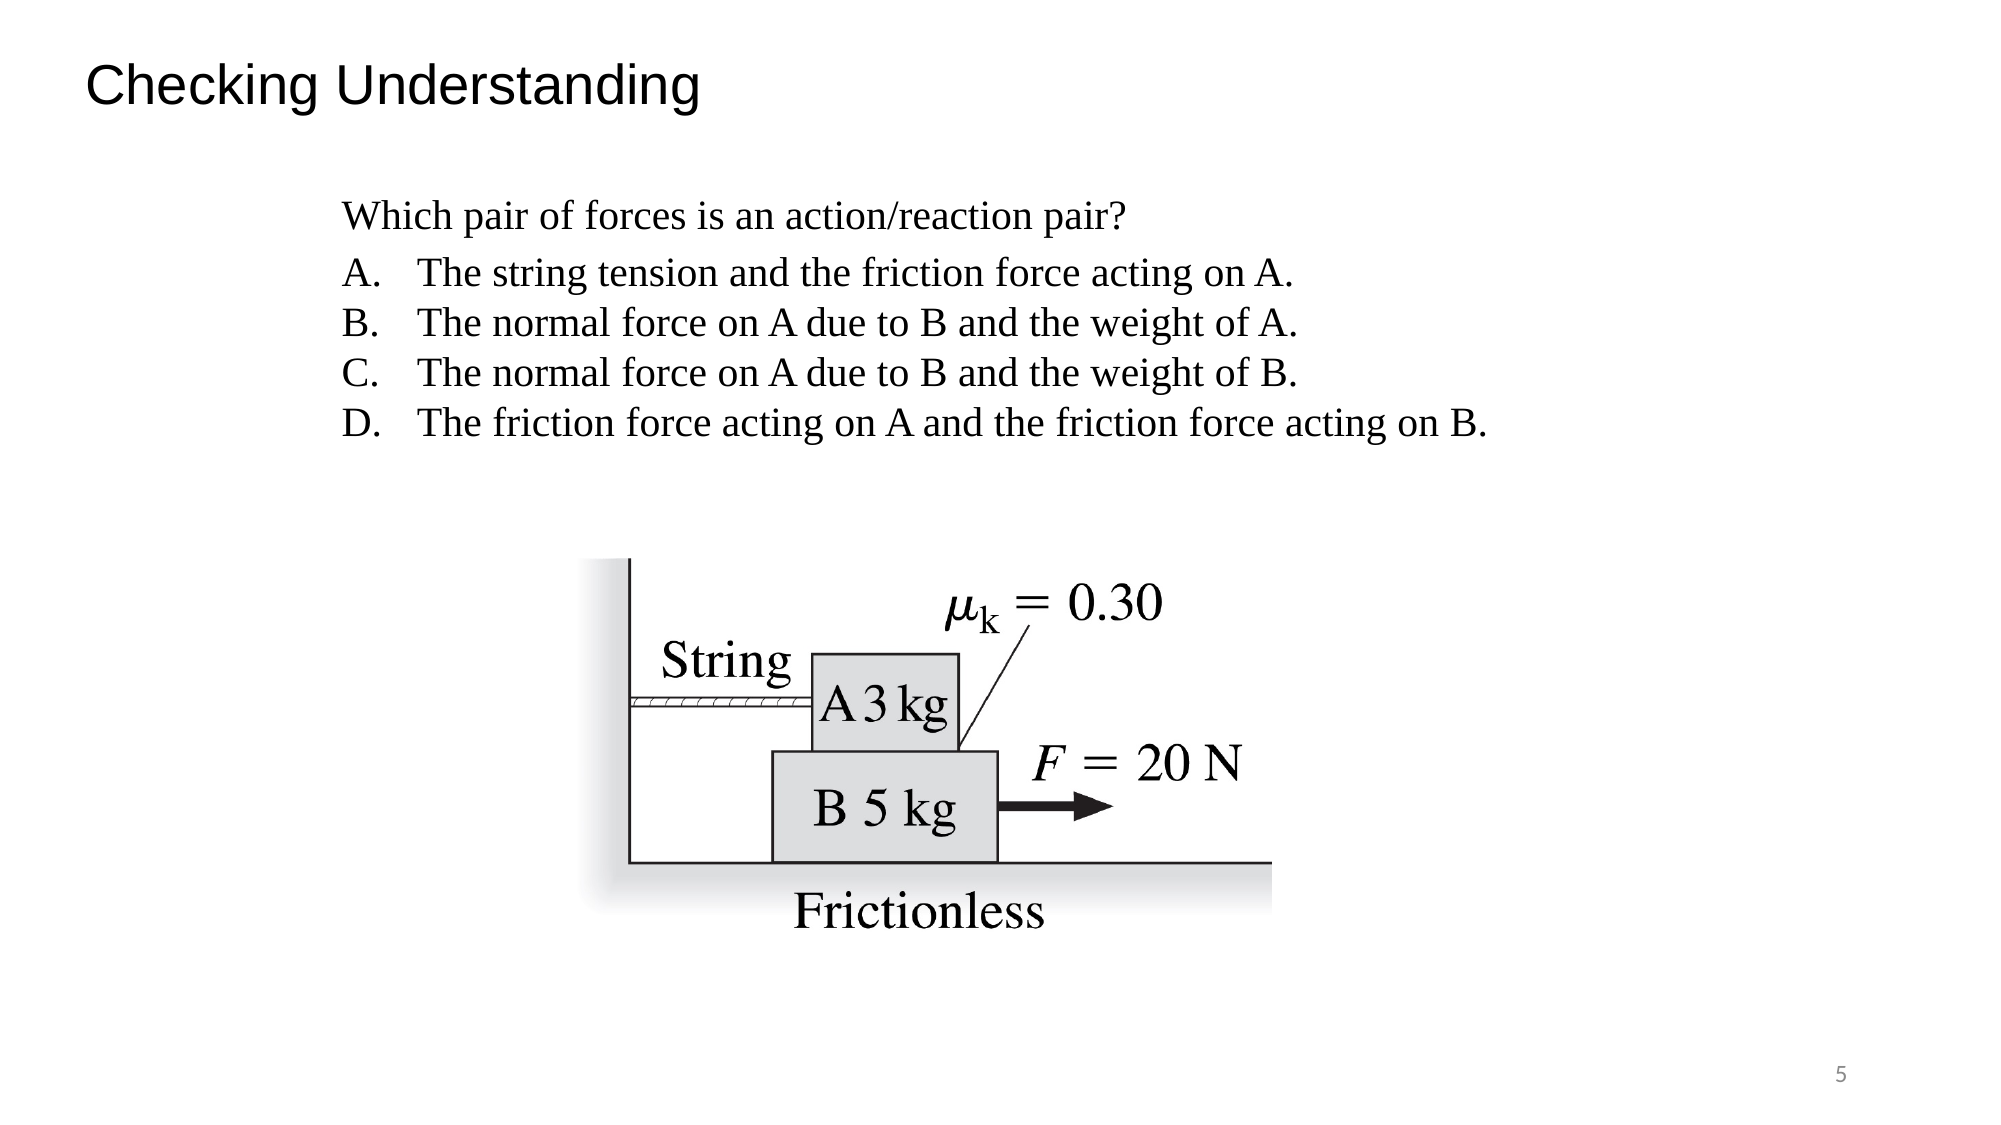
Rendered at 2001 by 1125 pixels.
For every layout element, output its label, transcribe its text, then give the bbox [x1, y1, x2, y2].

picture [572, 558, 1272, 932]
slide_number 5 [1412, 1042, 1863, 1103]
text_box Which pair of forces is an action/reaction pair? [341, 187, 1593, 238]
text_box The string tension and the friction force acting on A. The normal force on A due to B and the weight of A. The normal force on A due to B and the weight of B. The friction force acting on A and the friction force acting on B. [341, 244, 1844, 593]
text_box Checking Understanding [85, 48, 1432, 126]
